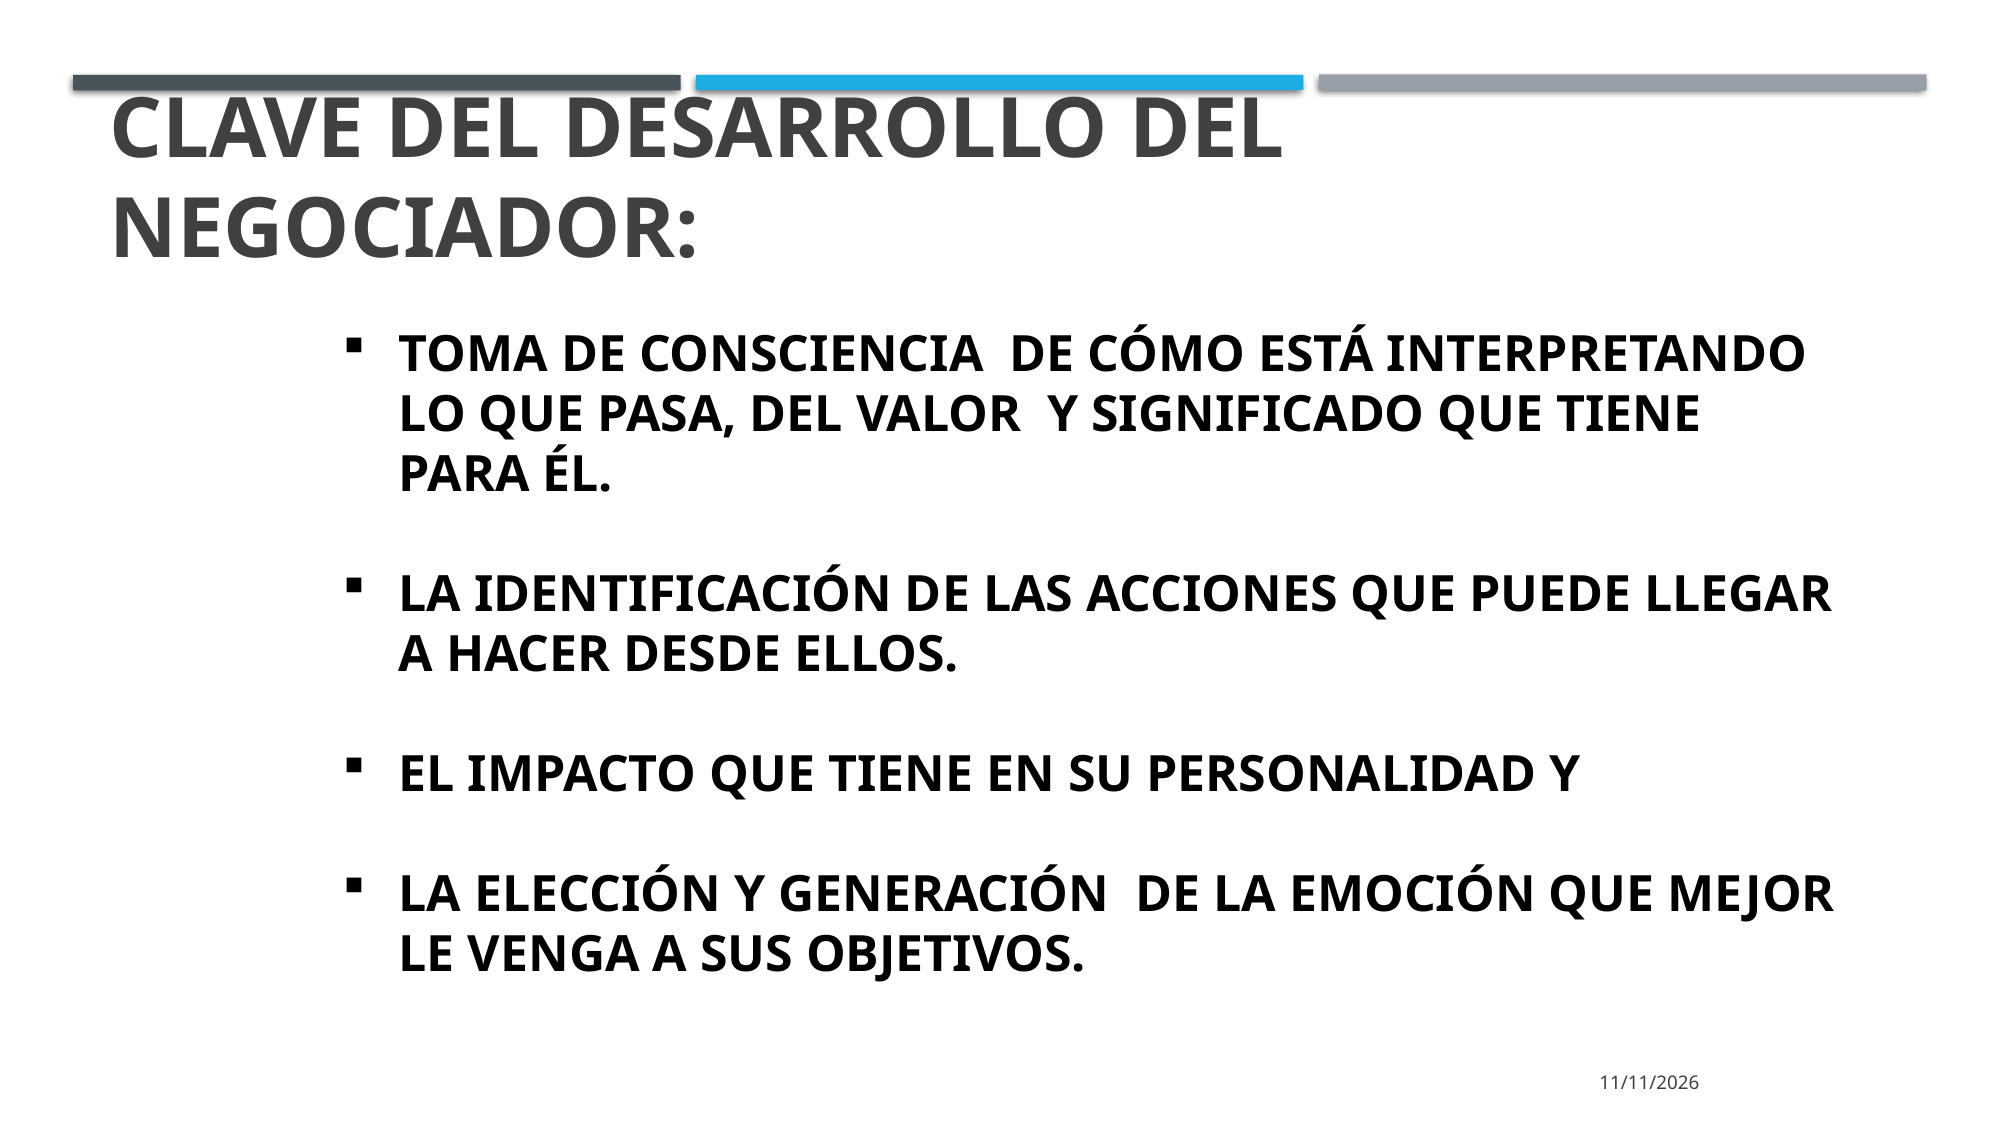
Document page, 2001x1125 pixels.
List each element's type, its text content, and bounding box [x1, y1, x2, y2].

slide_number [1247, 1053, 1715, 1114]
title CLAVE DEL DESARROLLO DEL NEGOCIADOR: [94, 119, 1904, 282]
text_box TOMA DE CONSCIENCIA DE CÓMO ESTÁ INTERPRETANDO LO QUE PASA, DEL VALOR Y SIGNIFICADO QUE TIENE PARA ÉL. LA IDENTIFICACIÓN DE LAS ACCIONES QUE PUEDE LLEGAR A HACER DESDE ELLOS. EL IMPACTO QUE TIENE EN SU PERSONALIDAD Y LA ELECCIÓN Y GENERACIÓN DE LA EMOCIÓN QUE MEJOR LE VENGA A SUS OBJETIVOS. [327, 313, 1853, 989]
